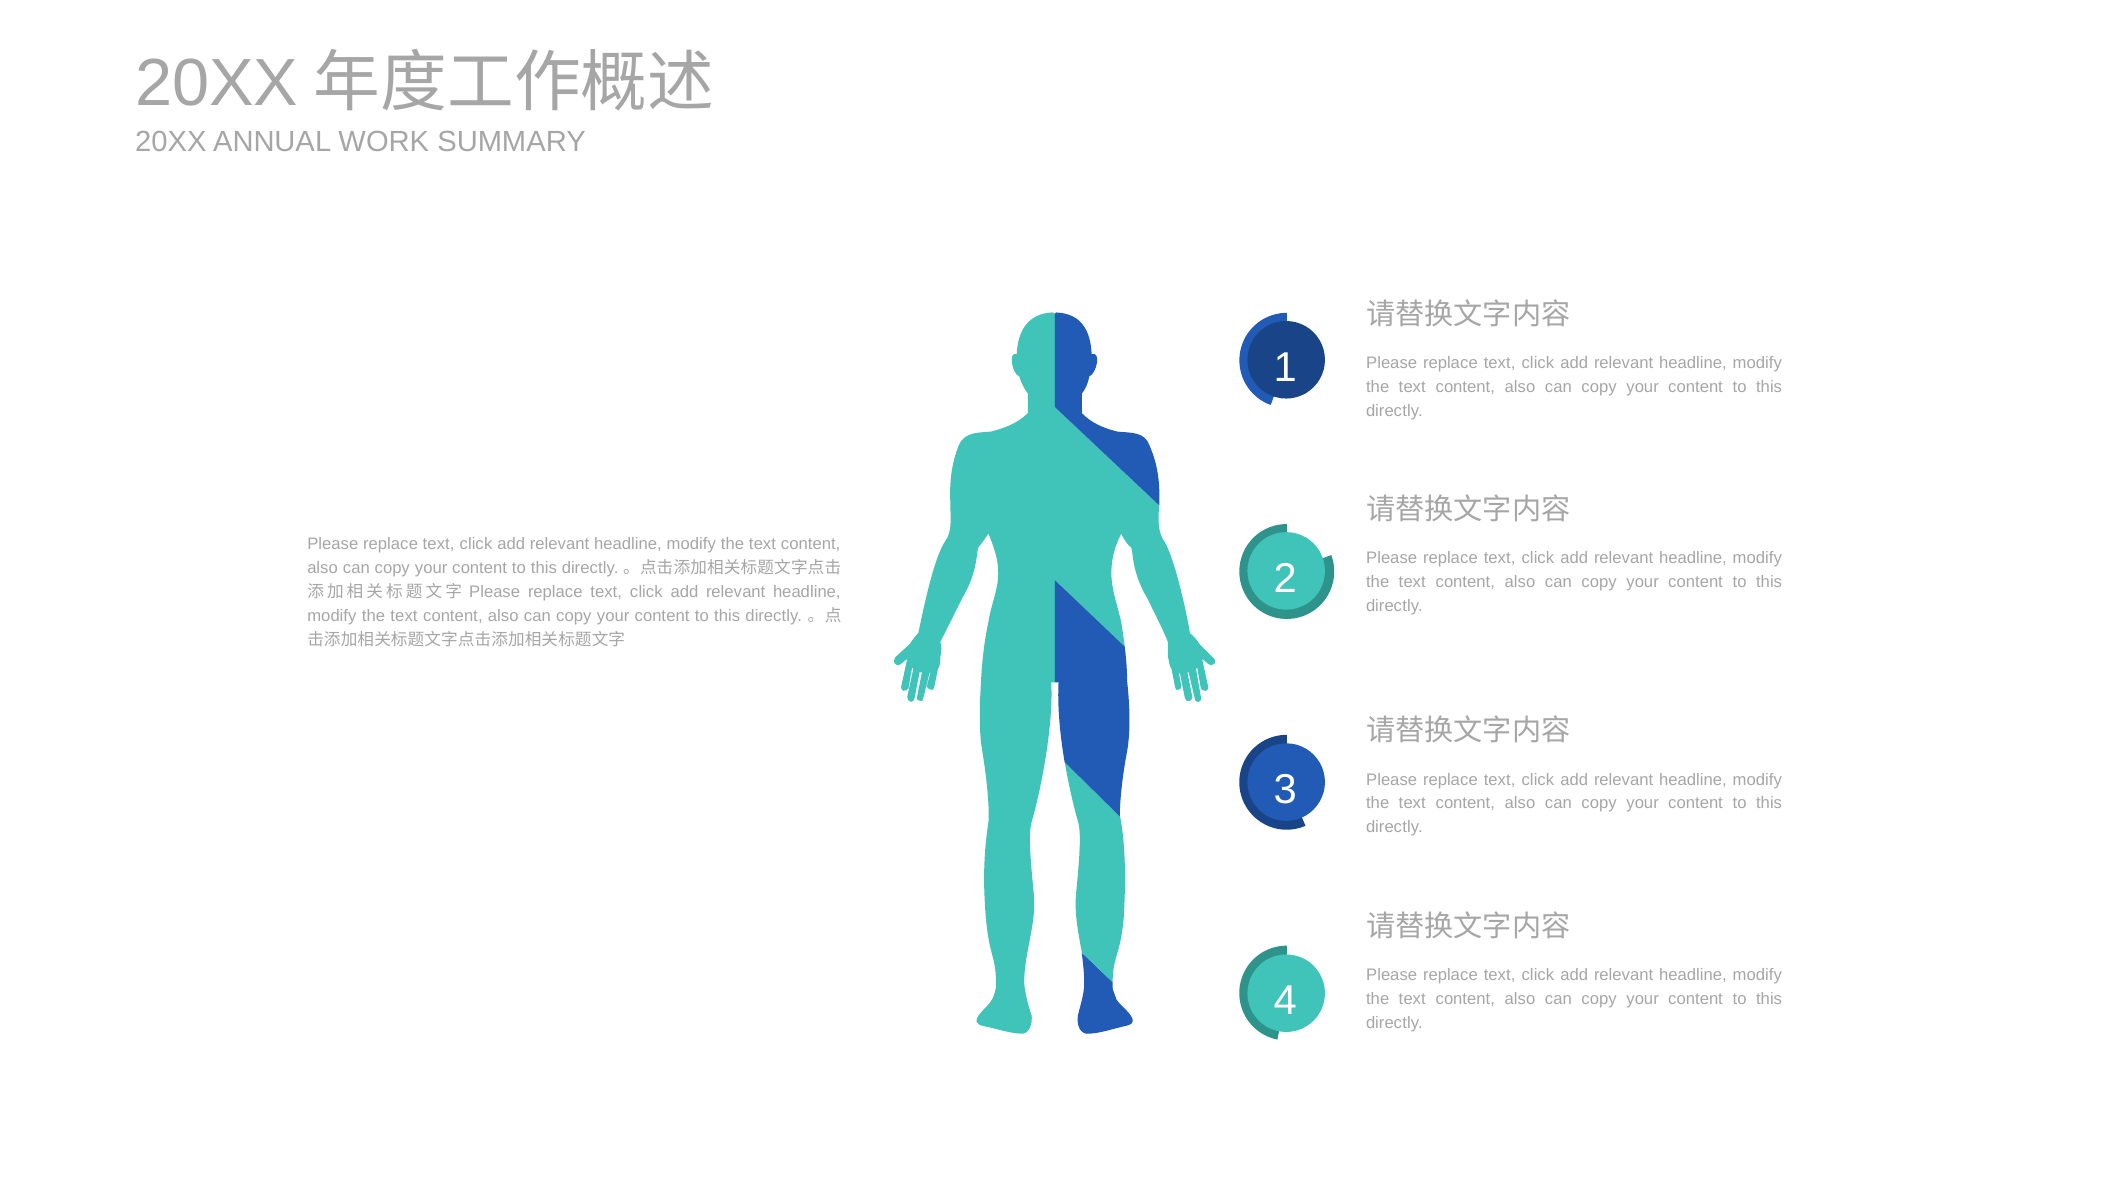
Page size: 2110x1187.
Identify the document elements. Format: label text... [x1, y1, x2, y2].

text_box Please replace text, click add relevant headline, modify the text content, also can copy your content to this directly. [1361, 955, 1788, 1036]
text_box Please replace text, click add relevant headline, modify the text content, also can copy your content to this directly. [1361, 760, 1788, 841]
text_box [1238, 733, 1307, 831]
text_box 请替换文字内容 [1361, 485, 1625, 530]
text_box [1238, 522, 1336, 620]
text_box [1054, 312, 1216, 1034]
text_box 20XX ANNUAL WORK SUMMARY [135, 122, 596, 158]
text_box Please replace text, click add relevant headline, modify the text content, also can copy your content to this directly. [1361, 538, 1788, 620]
text_box 4 [1246, 953, 1326, 1034]
text_box 请替换文字内容 [1361, 290, 1625, 335]
text_box 1 [1246, 319, 1326, 400]
text_box 3 [1246, 742, 1326, 822]
text_box [893, 312, 1054, 1034]
text_box [1238, 944, 1288, 1041]
text_box Please replace text, click add relevant headline, modify the text content, also can copy your content to this directly.。点击添加相关标题文字点击添加相关标题文字Please replace text, click add relevant headline, modify the text content, also can copy your content to this directly.。点击添加相关标题文字点击添加相关标题文字 [292, 522, 857, 657]
text_box 请替换文字内容 [1361, 707, 1625, 751]
text_box 2 [1246, 531, 1326, 611]
text_box 20XX年度工作概述 [135, 38, 783, 119]
text_box [1238, 311, 1288, 407]
text_box 请替换文字内容 [1361, 902, 1625, 947]
text_box Please replace text, click add relevant headline, modify the text content, also can copy your content to this directly. [1361, 343, 1788, 424]
